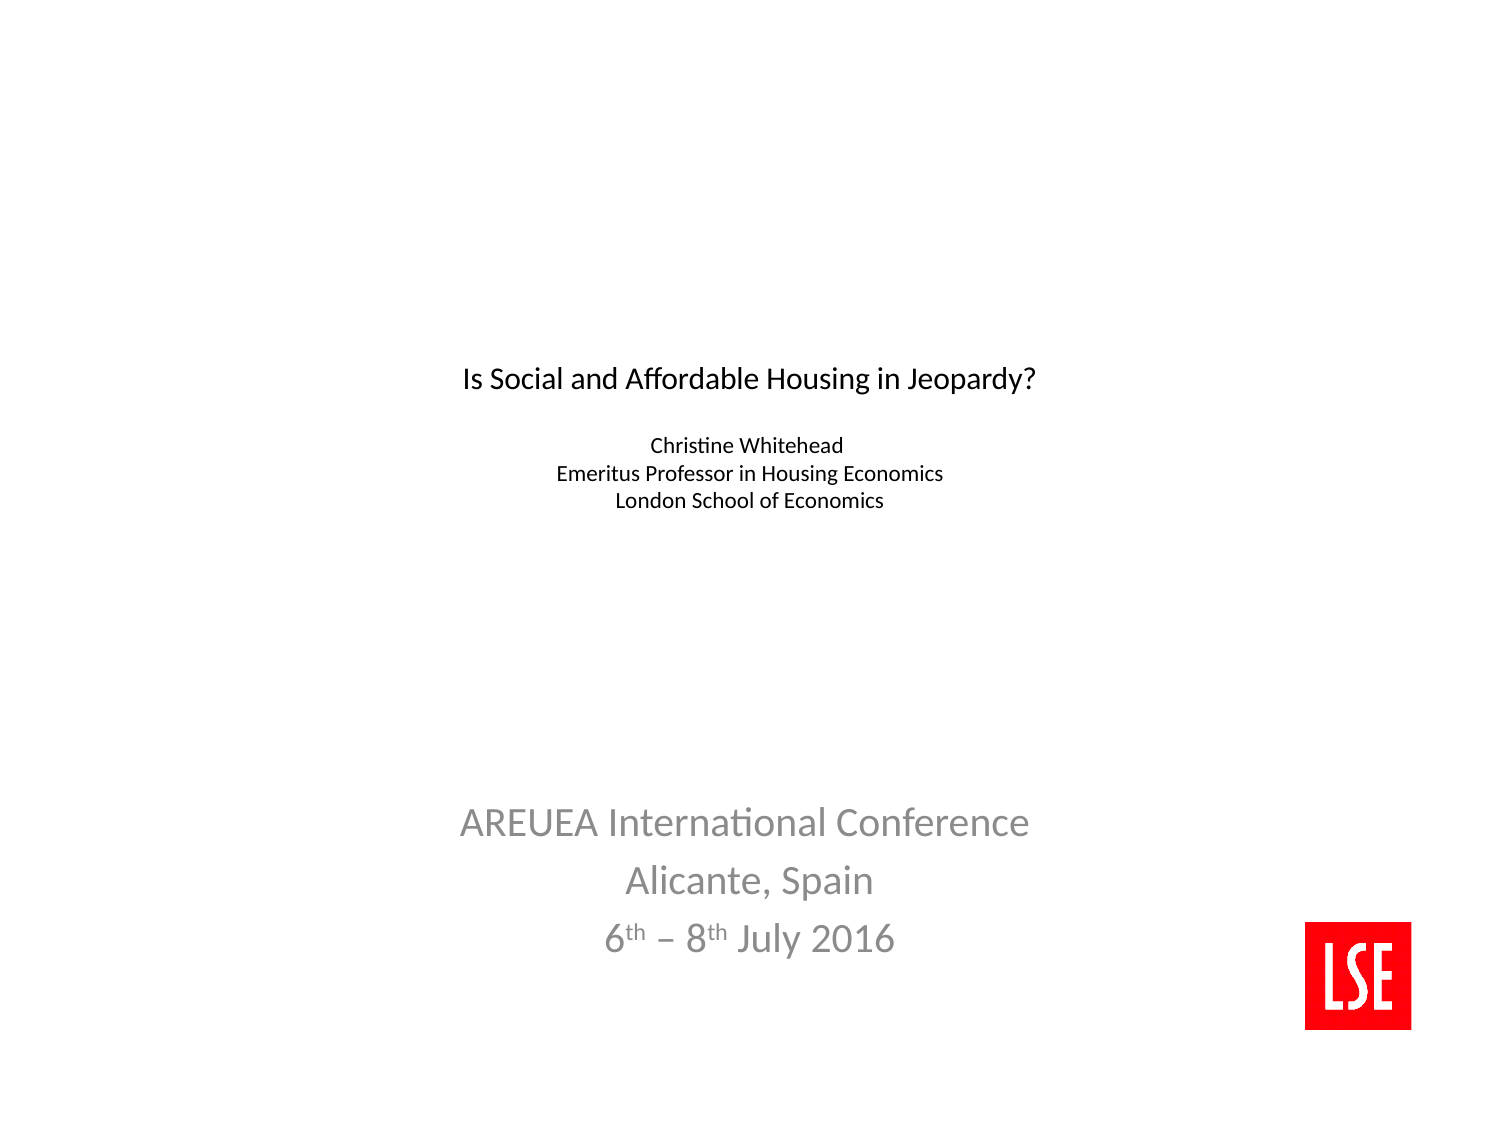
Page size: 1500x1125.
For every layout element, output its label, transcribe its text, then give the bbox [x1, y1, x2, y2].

title Is Social and Affordable Housing in Jeopardy? Christine Whitehead Emeritus Professor in Housing Economics London School of Economics [112, 349, 1388, 591]
subtitle AREUEA International Conference Alicante, Spain 6th – 8th July 2016 [225, 786, 1275, 988]
picture [1304, 922, 1412, 1030]
